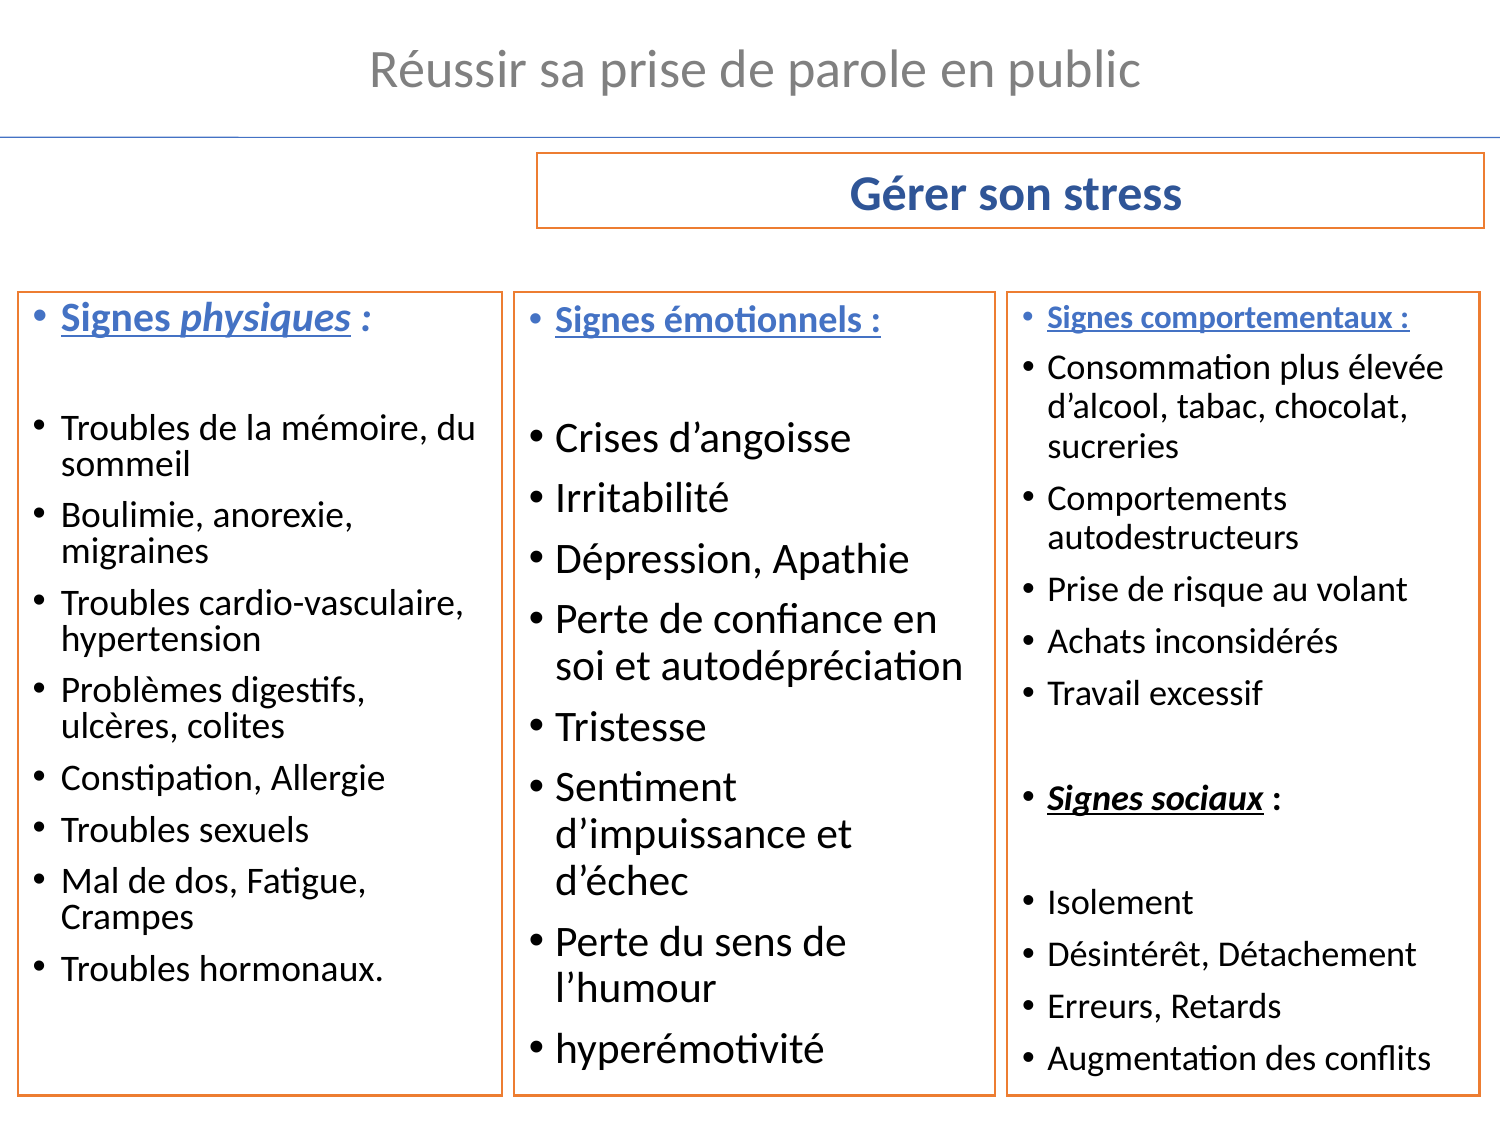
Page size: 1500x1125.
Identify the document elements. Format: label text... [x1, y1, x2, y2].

text_box Réussir sa prise de parole en public [11, 25, 1500, 106]
text_box Signes comportementaux : Consommation plus élevée d’alcool, tabac, chocolat, sucreries Comportements autodestructeurs Prise de risque au volant Achats inconsidérés Travail excessif Signes sociaux : Isolement Désintérêt, Détachement Erreurs, Retards Augmentation des conflits [1006, 291, 1481, 1097]
text_box Signes émotionnels : Crises d’angoisse Irritabilité Dépression, Apathie Perte de confiance en soi et autodépréciation Tristesse Sentiment d’impuissance et d’échec Perte du sens de l’humour hyperémotivité [513, 291, 996, 1097]
slide_number 31 [1059, 1097, 1397, 1103]
text_box Gérer son stress [536, 152, 1485, 229]
text_box Signes physiques : Troubles de la mémoire, du sommeil Boulimie, anorexie, migraines Troubles cardio-vasculaire, hypertension Problèmes digestifs, ulcères, colites Constipation, Allergie Troubles sexuels Mal de dos, Fatigue, Crampes Troubles hormonaux. [17, 291, 503, 1097]
